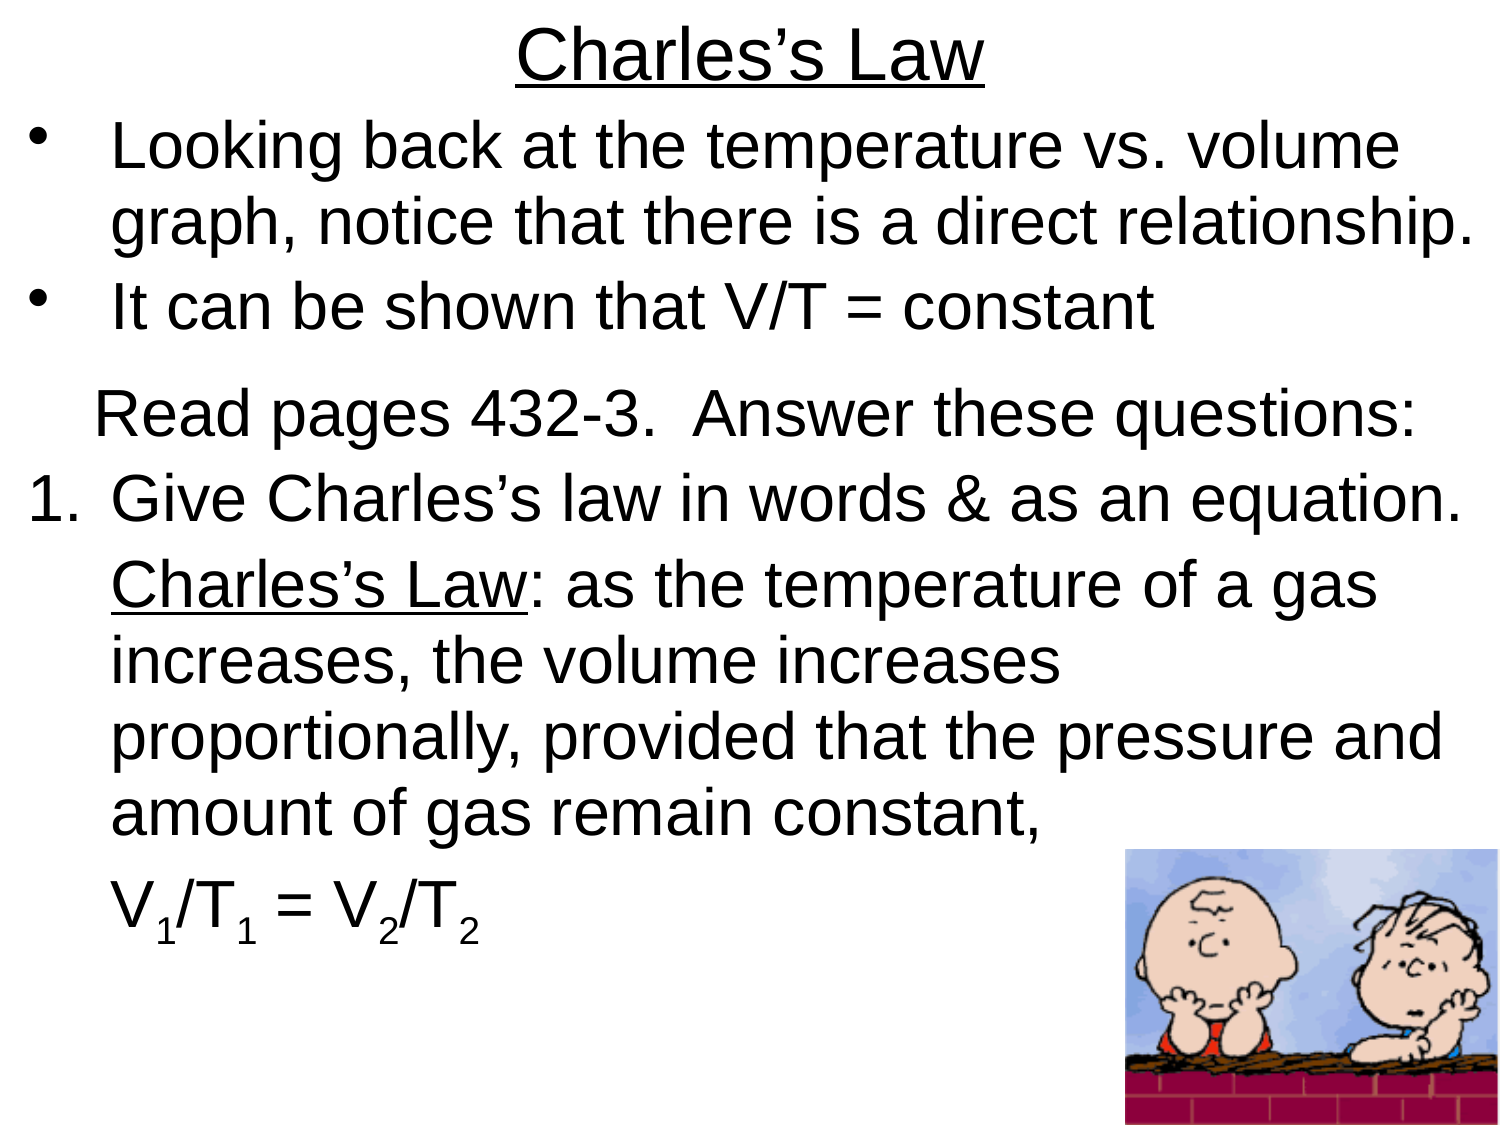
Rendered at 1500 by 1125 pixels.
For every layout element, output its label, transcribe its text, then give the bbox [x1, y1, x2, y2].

list Looking back at the temperature vs. volume graph, notice that there is a direct relationship. It can be shown that V/T = constant Read pages 432-3. Answer these questions: Give Charles’s law in words & as an equation. Charles’s Law: as the temperature of a gas increases, the volume increases proportionally, provided that the pressure and amount of gas remain constant, V1/T1 = V2/T2 [12, 101, 1500, 1076]
title Charles’s Law [0, 0, 1500, 101]
picture [1124, 849, 1500, 1125]
